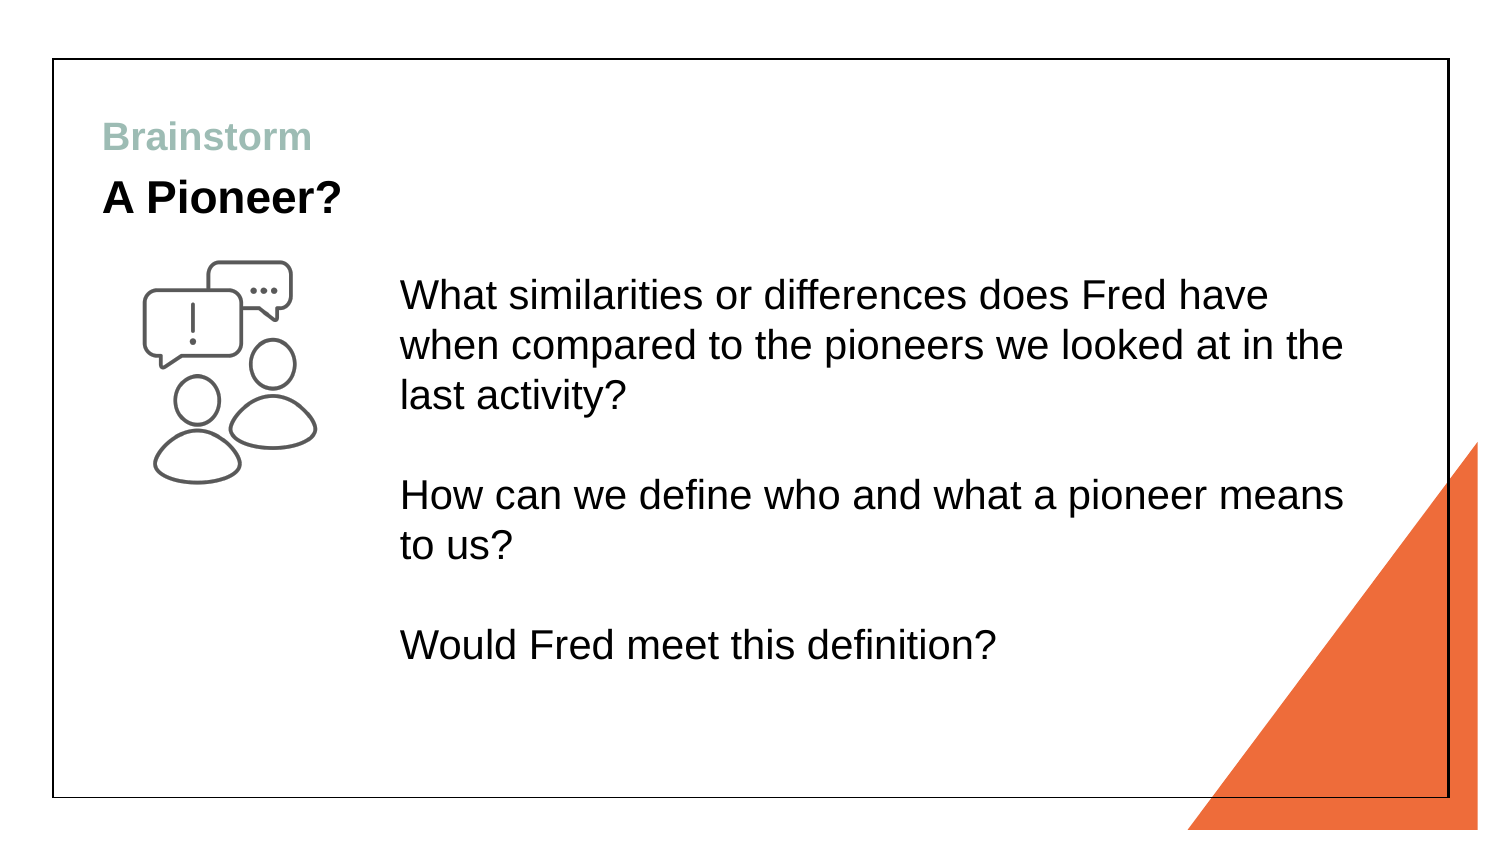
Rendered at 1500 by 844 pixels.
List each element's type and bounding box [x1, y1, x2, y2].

picture [52, 58, 1450, 798]
text_box [1187, 441, 1478, 830]
